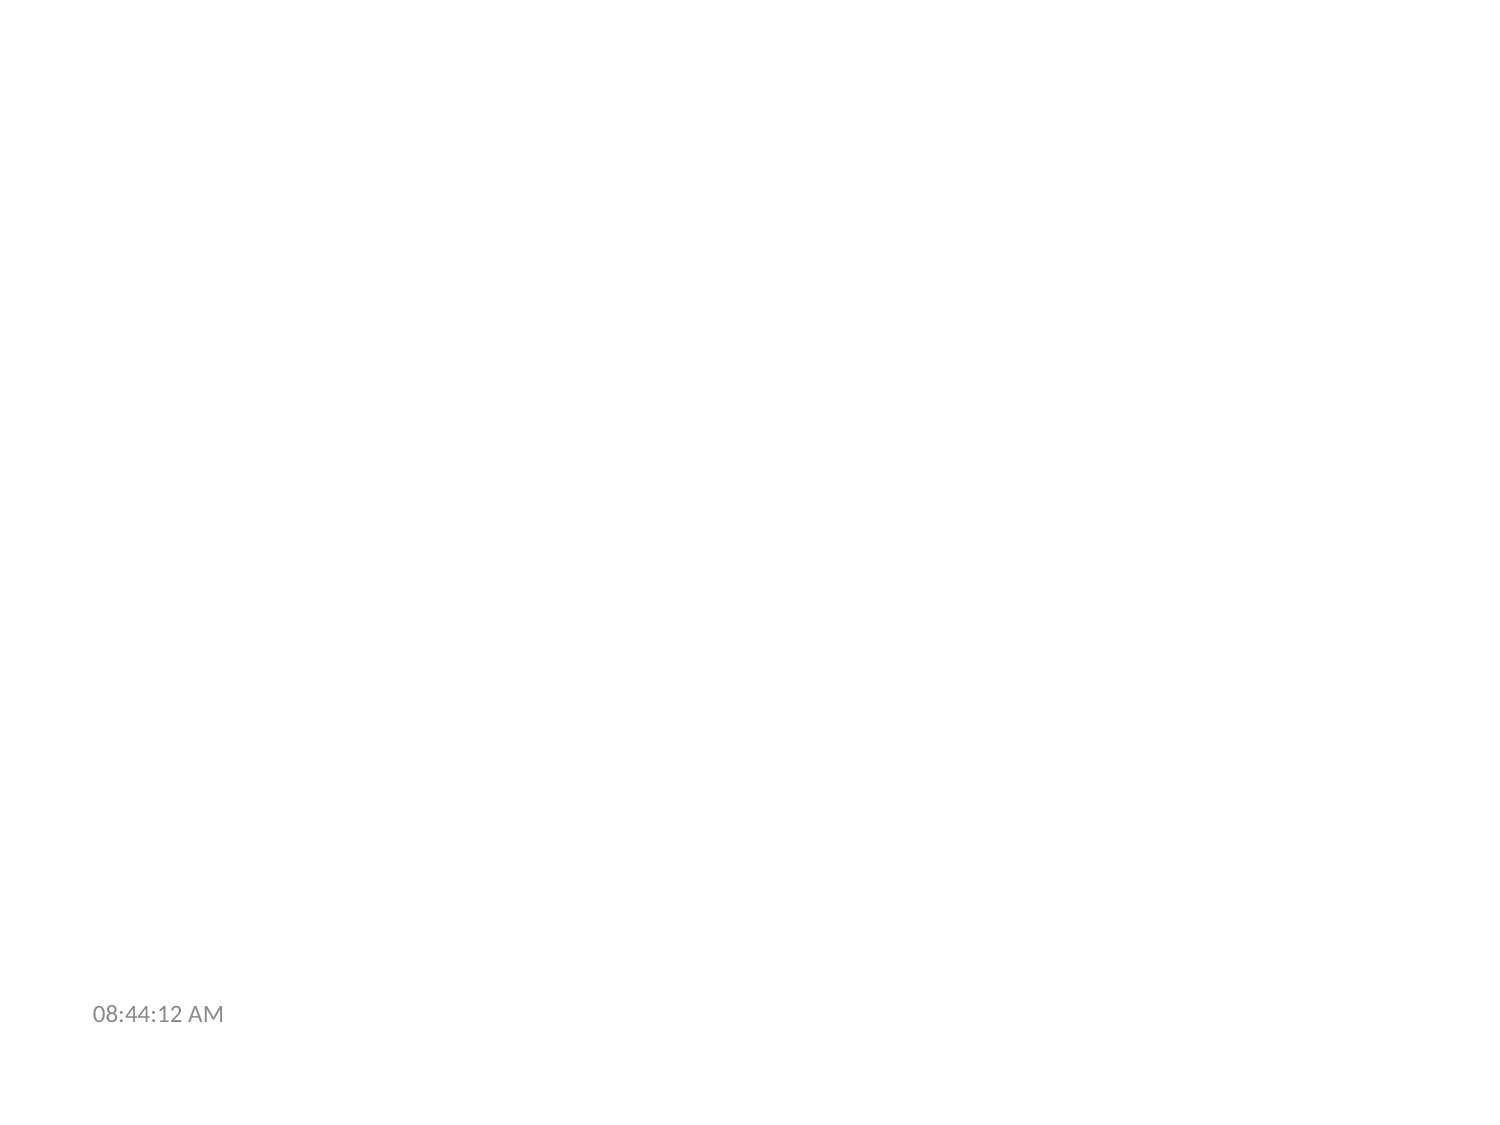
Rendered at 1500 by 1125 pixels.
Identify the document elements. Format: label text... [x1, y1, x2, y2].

text_box 3:35:09 PM [77, 982, 428, 1043]
